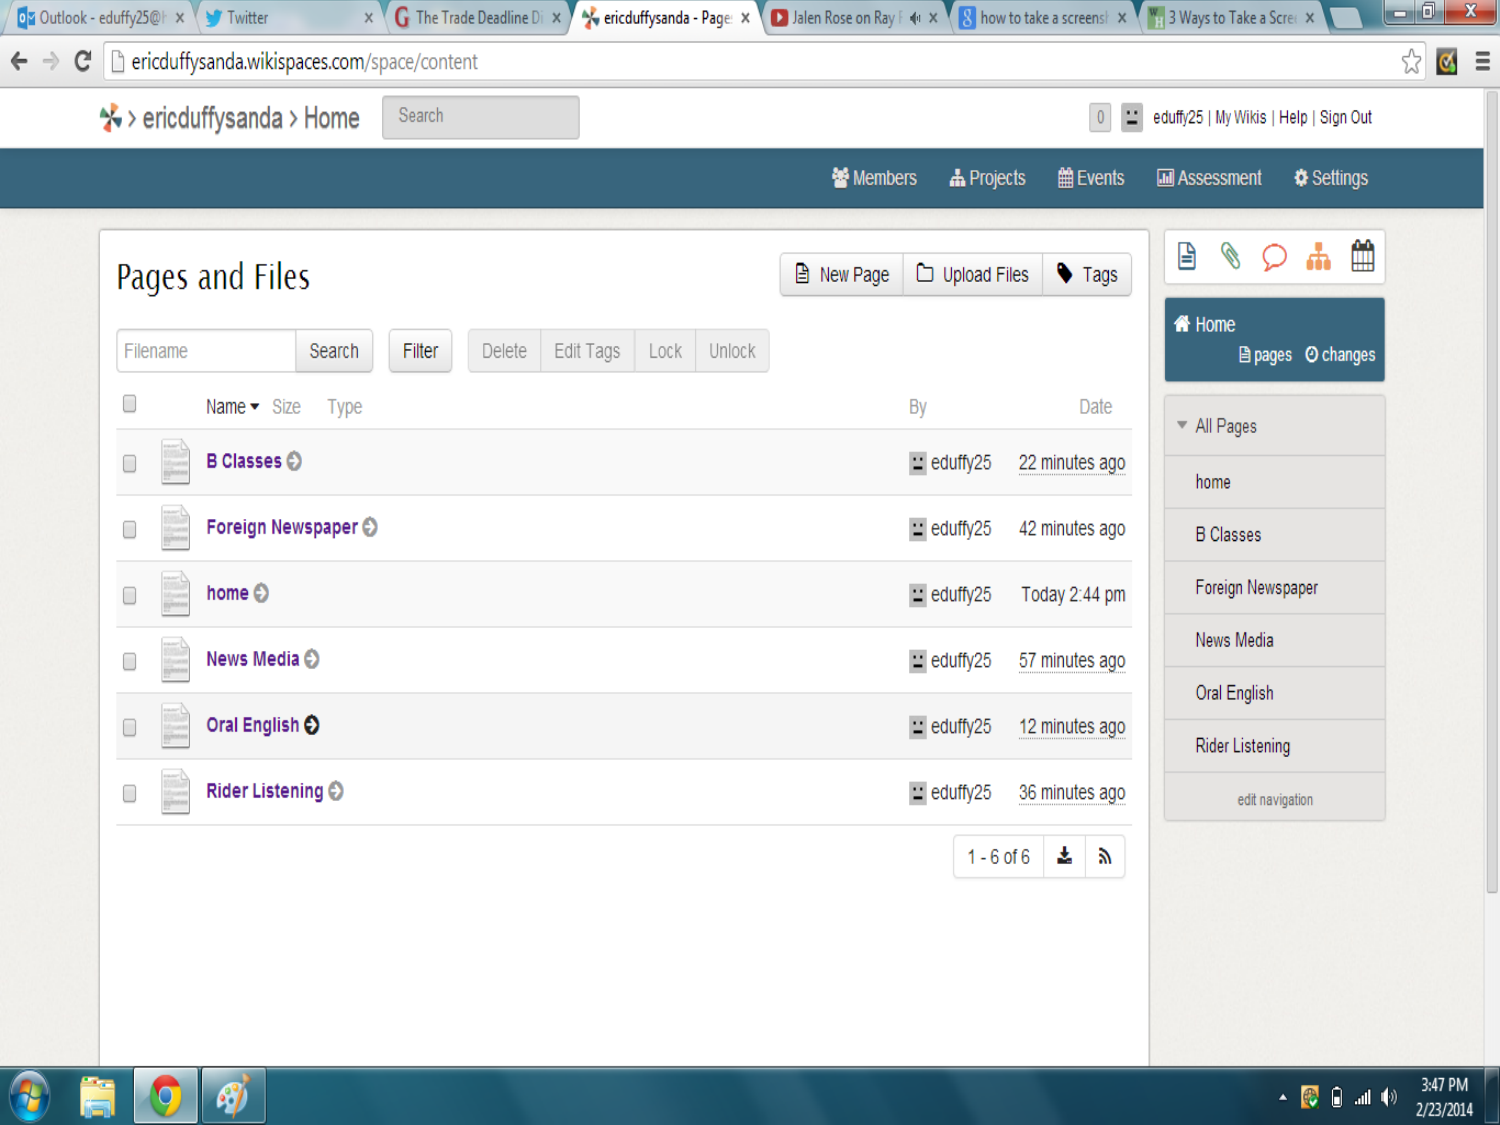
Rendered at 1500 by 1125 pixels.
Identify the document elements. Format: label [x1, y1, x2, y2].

list [0, 0, 1500, 1125]
